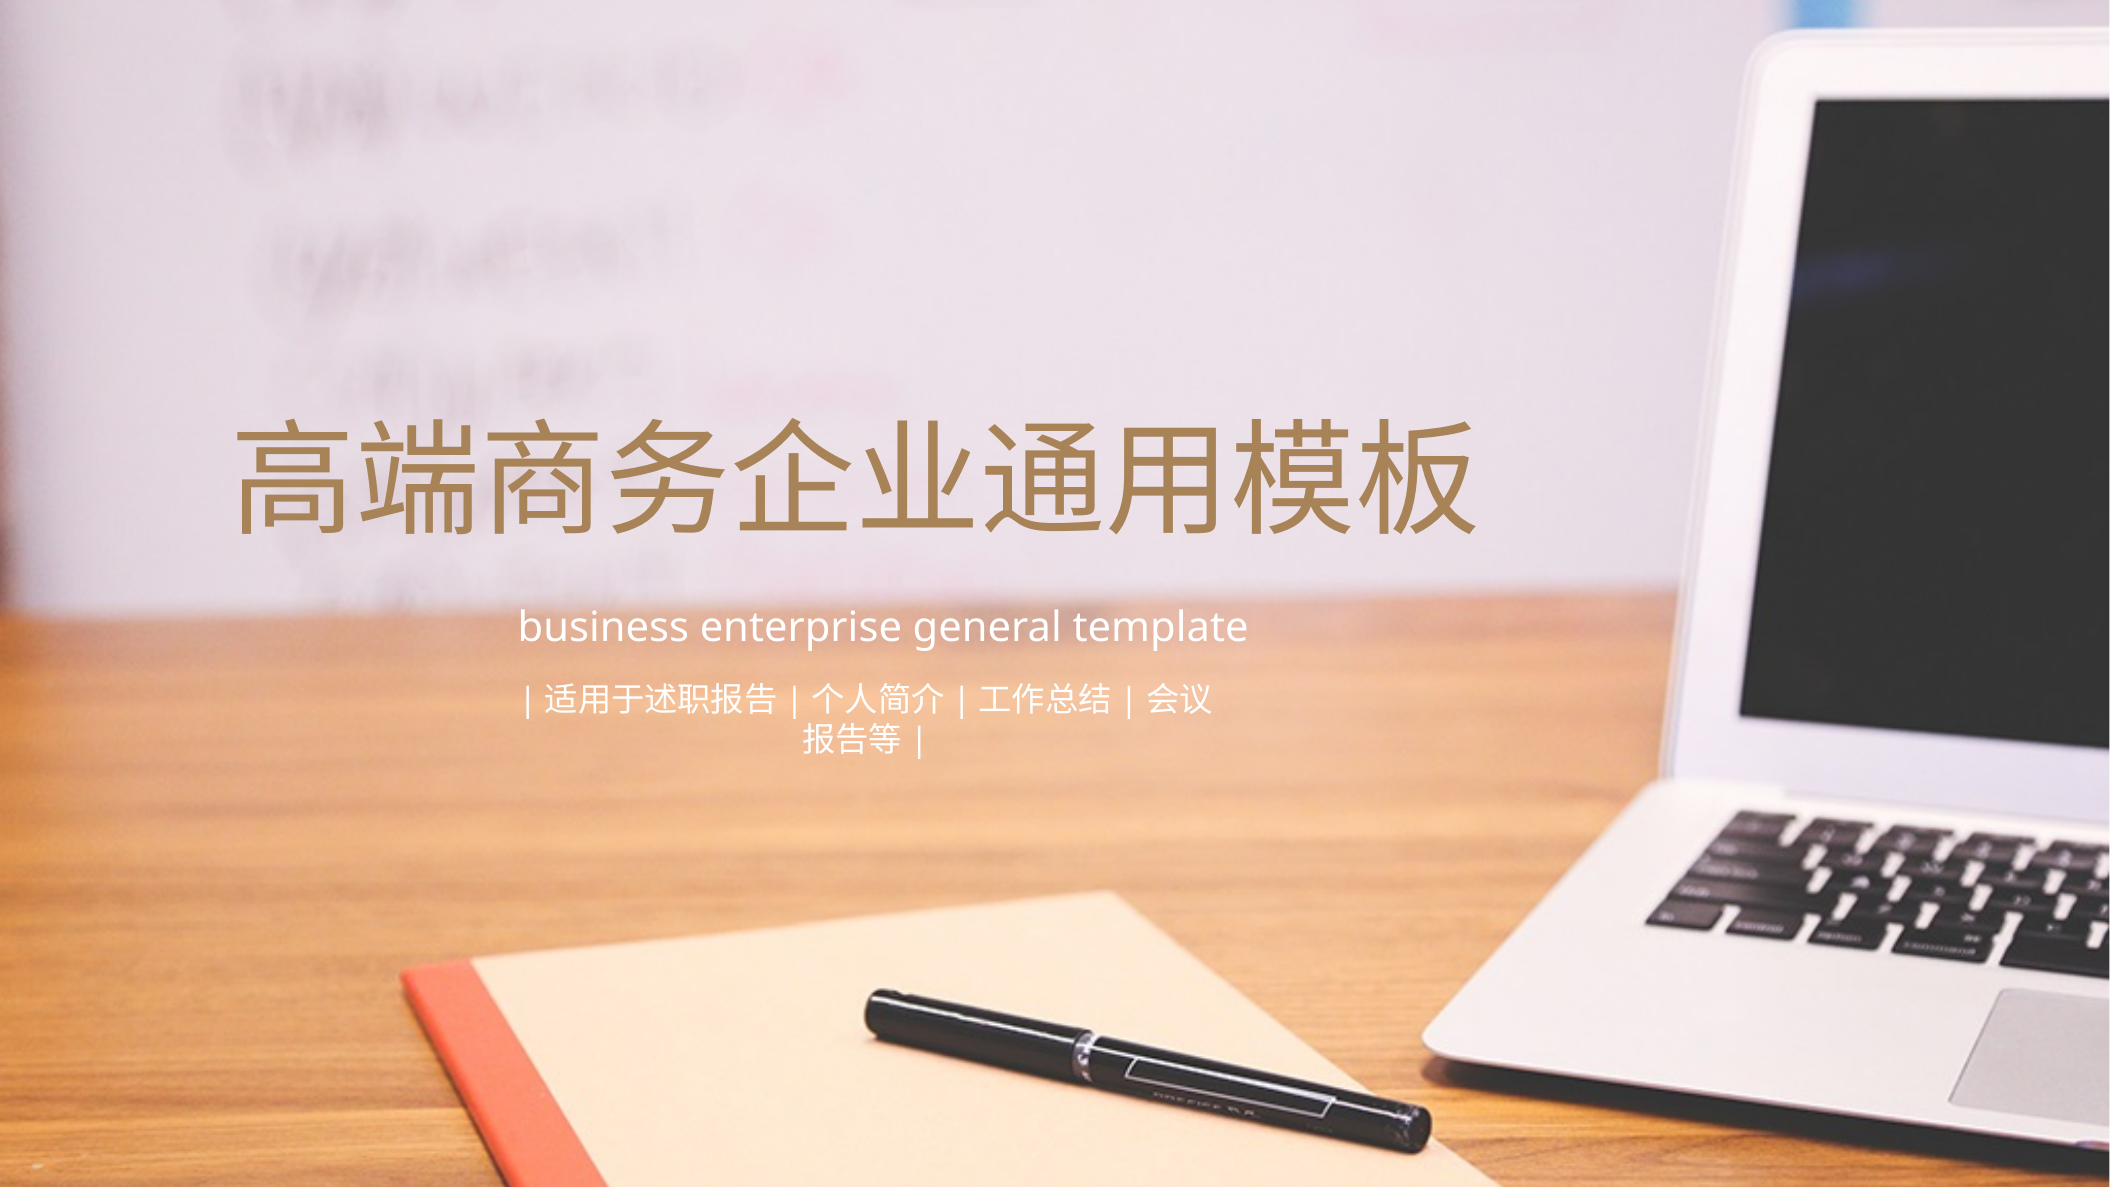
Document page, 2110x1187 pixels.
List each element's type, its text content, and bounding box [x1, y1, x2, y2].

text_box [0, 0, 2110, 1187]
text_box business enterprise general template [345, 592, 1421, 658]
text_box |适用于述职报告|个人简介|工作总结|会议报告等| [490, 671, 1241, 766]
text_box 高端商务企业通用模板 [216, 392, 1516, 558]
